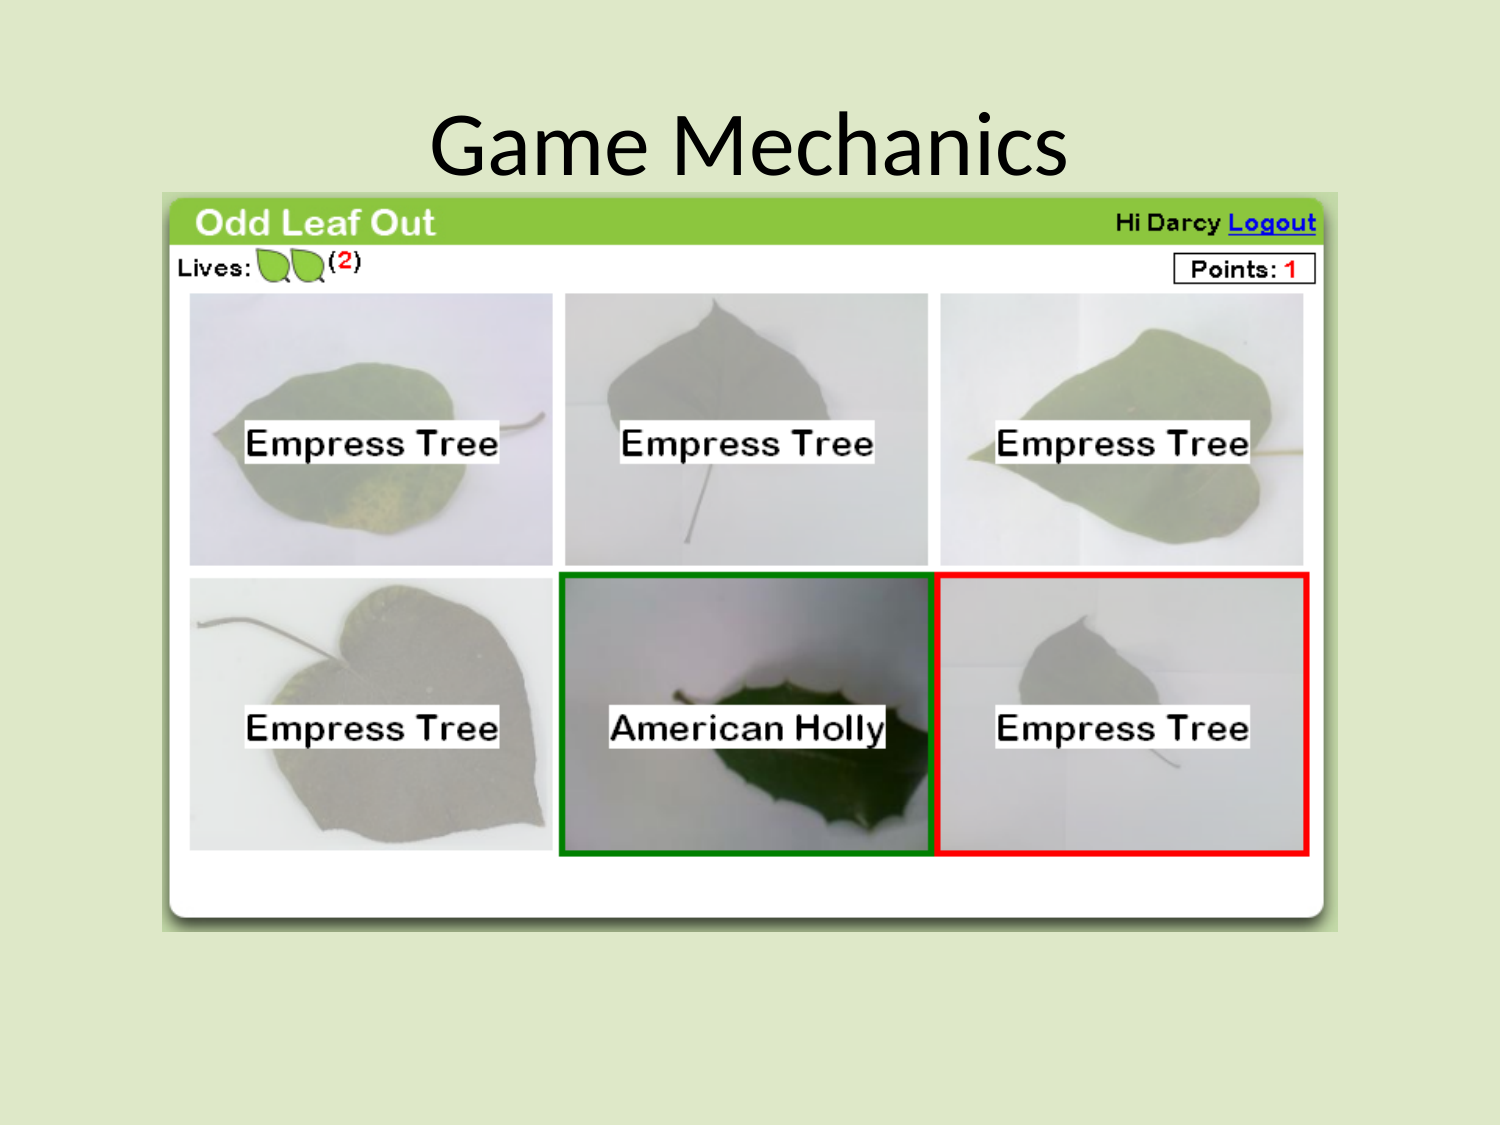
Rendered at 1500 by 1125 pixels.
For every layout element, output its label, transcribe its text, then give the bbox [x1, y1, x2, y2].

picture [162, 192, 1338, 933]
title Game Mechanics [75, 45, 1425, 233]
